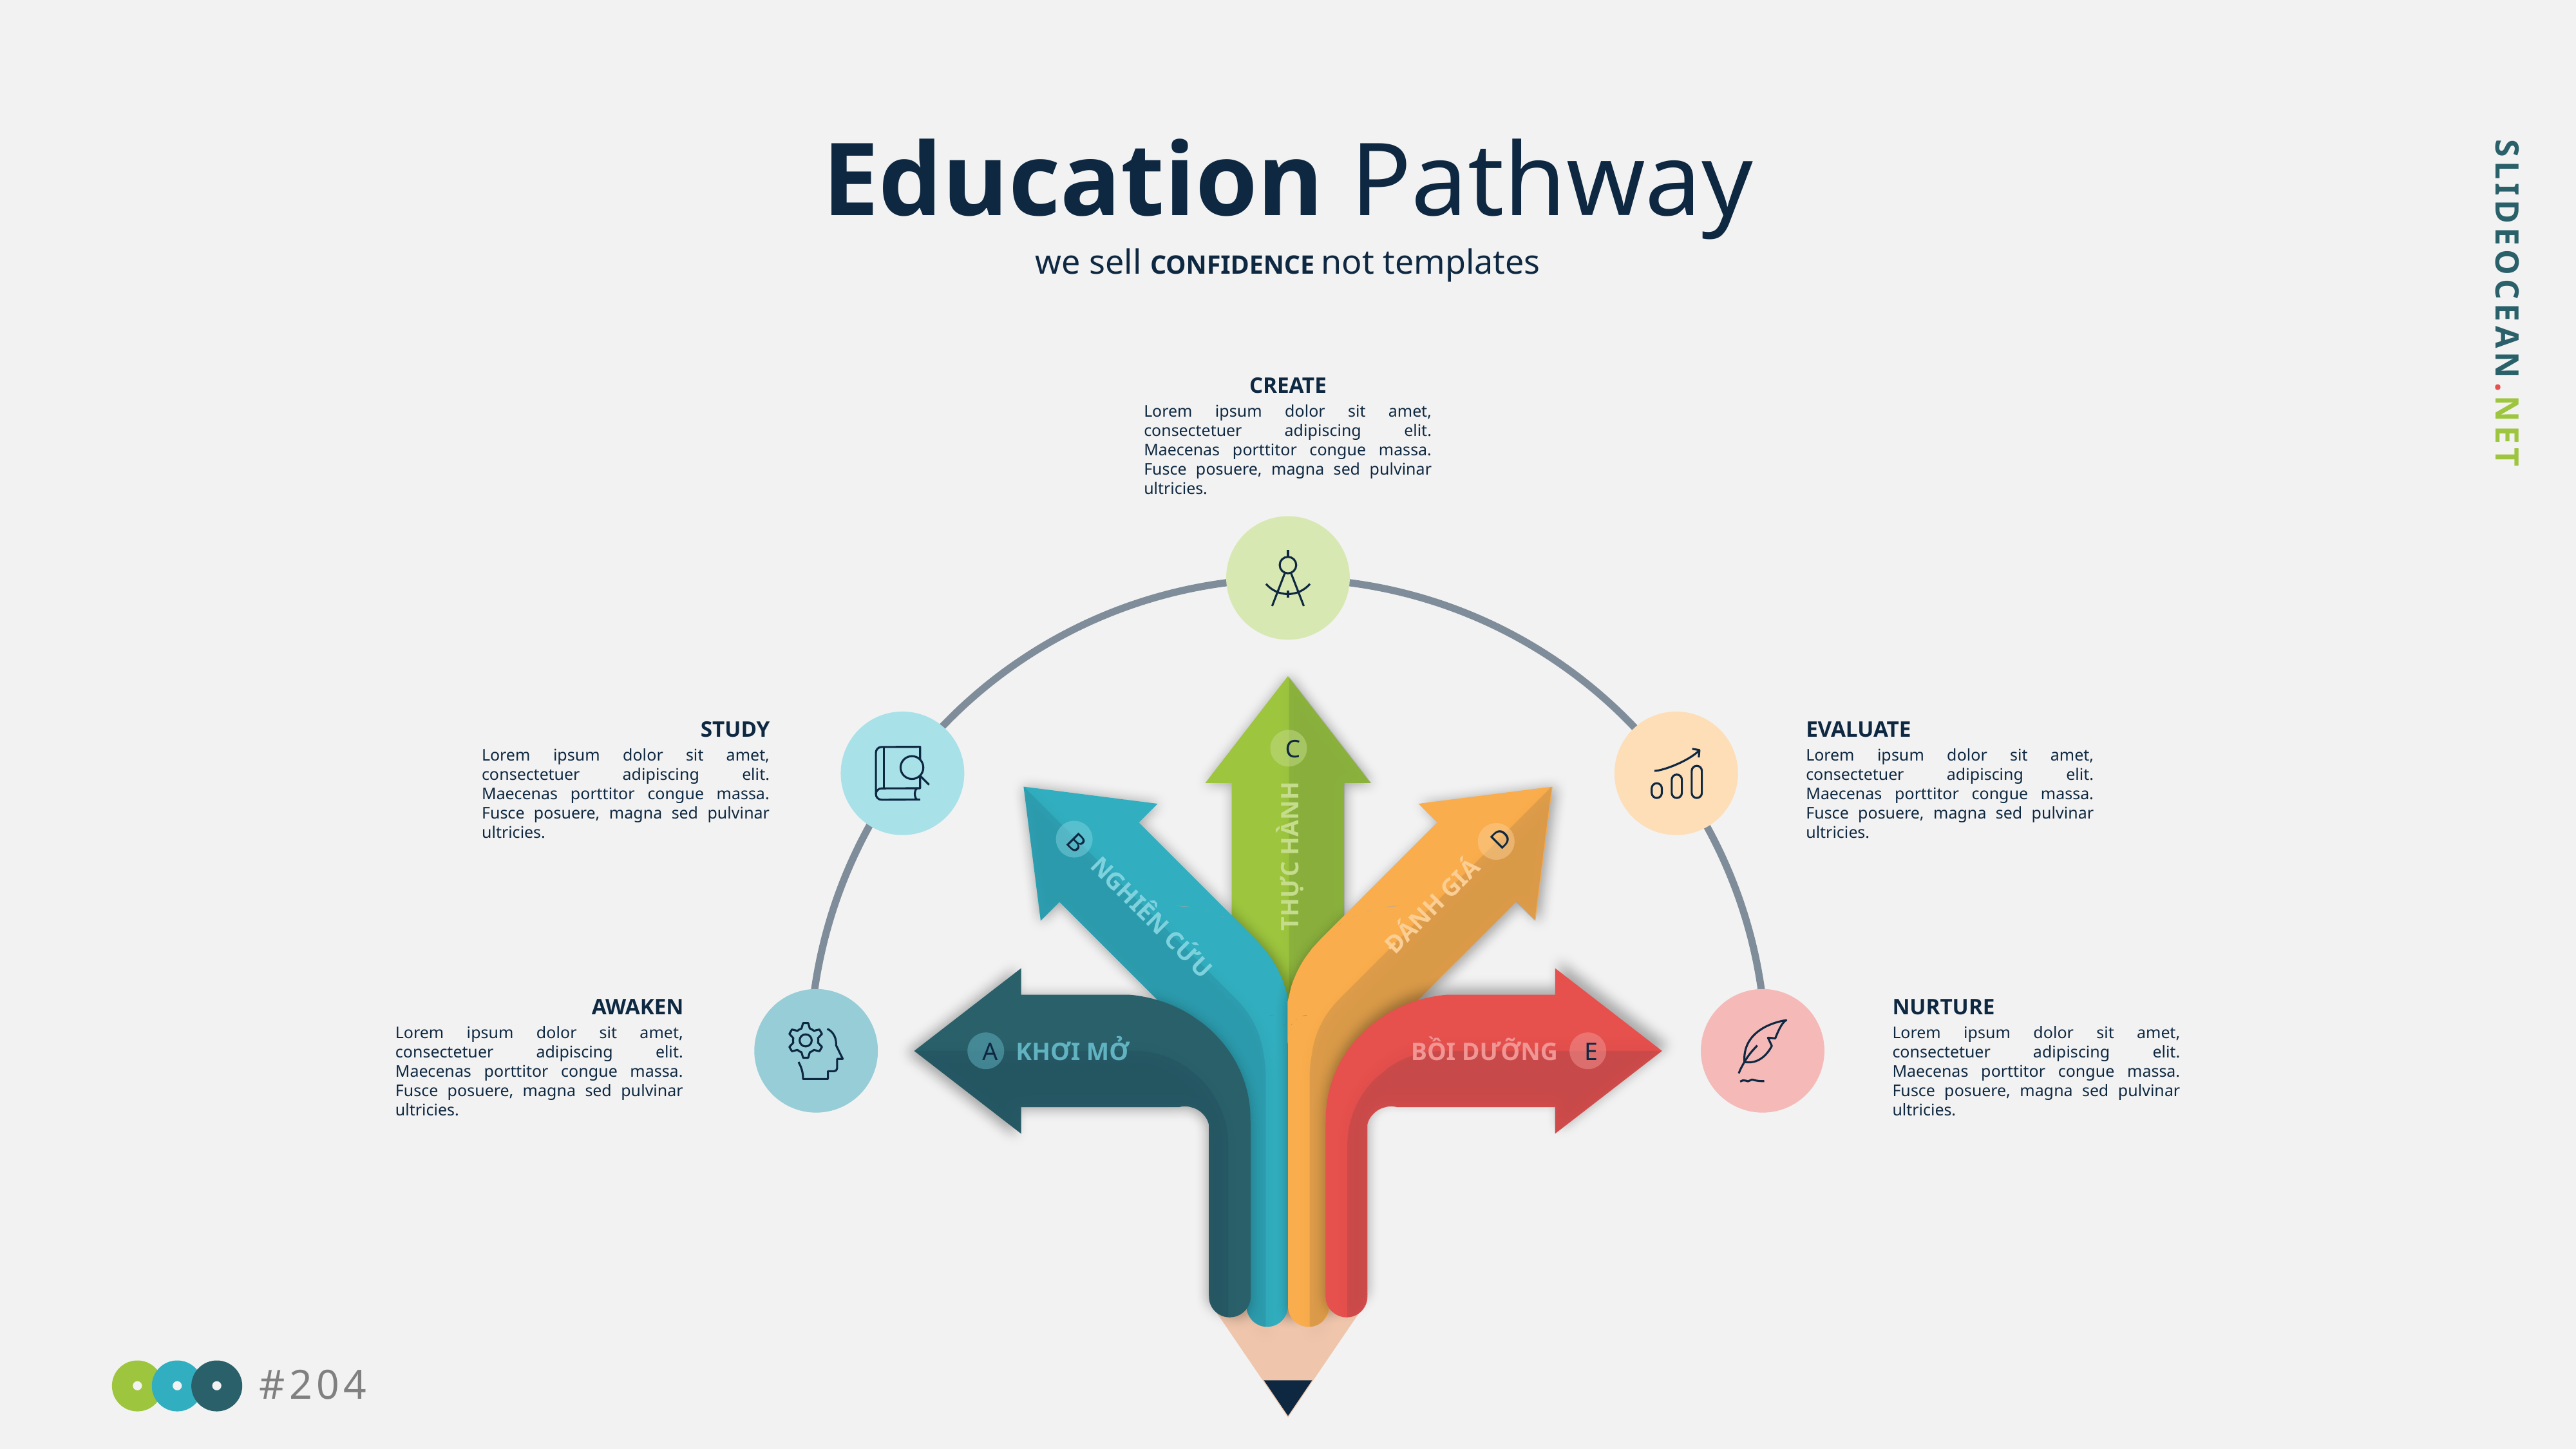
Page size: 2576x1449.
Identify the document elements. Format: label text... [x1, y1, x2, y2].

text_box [1287, 786, 1553, 1327]
text_box [789, 1023, 843, 1079]
text_box [1265, 549, 1311, 606]
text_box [1024, 895, 1269, 935]
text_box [471, 710, 780, 829]
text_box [1325, 967, 1663, 1318]
text_box [876, 746, 929, 800]
text_box [1350, 578, 1637, 730]
text_box [1700, 988, 1826, 1114]
text_box Education Pathway [813, 110, 1763, 241]
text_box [1023, 786, 1287, 1327]
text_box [1309, 897, 1546, 938]
text_box we sell CONFIDENCE not templates [1026, 241, 1550, 285]
text_box #204 [259, 1359, 402, 1408]
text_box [1211, 1327, 1365, 1418]
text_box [913, 967, 1251, 1318]
text_box [940, 578, 1226, 728]
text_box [385, 988, 694, 1106]
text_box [1882, 988, 2191, 1106]
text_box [1796, 710, 2105, 829]
text_box [810, 824, 873, 988]
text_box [1269, 729, 1309, 987]
text_box [1671, 774, 1682, 799]
text_box [753, 988, 879, 1114]
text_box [1205, 676, 1372, 786]
text_box [1691, 766, 1702, 799]
text_box [1225, 515, 1351, 641]
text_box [967, 1030, 1220, 1070]
text_box [1613, 710, 1739, 837]
text_box [1703, 826, 1766, 988]
text_box [839, 710, 965, 837]
text_box [1739, 1020, 1786, 1074]
text_box [1740, 1079, 1765, 1082]
text_box [1651, 783, 1662, 799]
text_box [1133, 366, 1442, 484]
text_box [1353, 1030, 1607, 1070]
text_box [1654, 748, 1700, 771]
